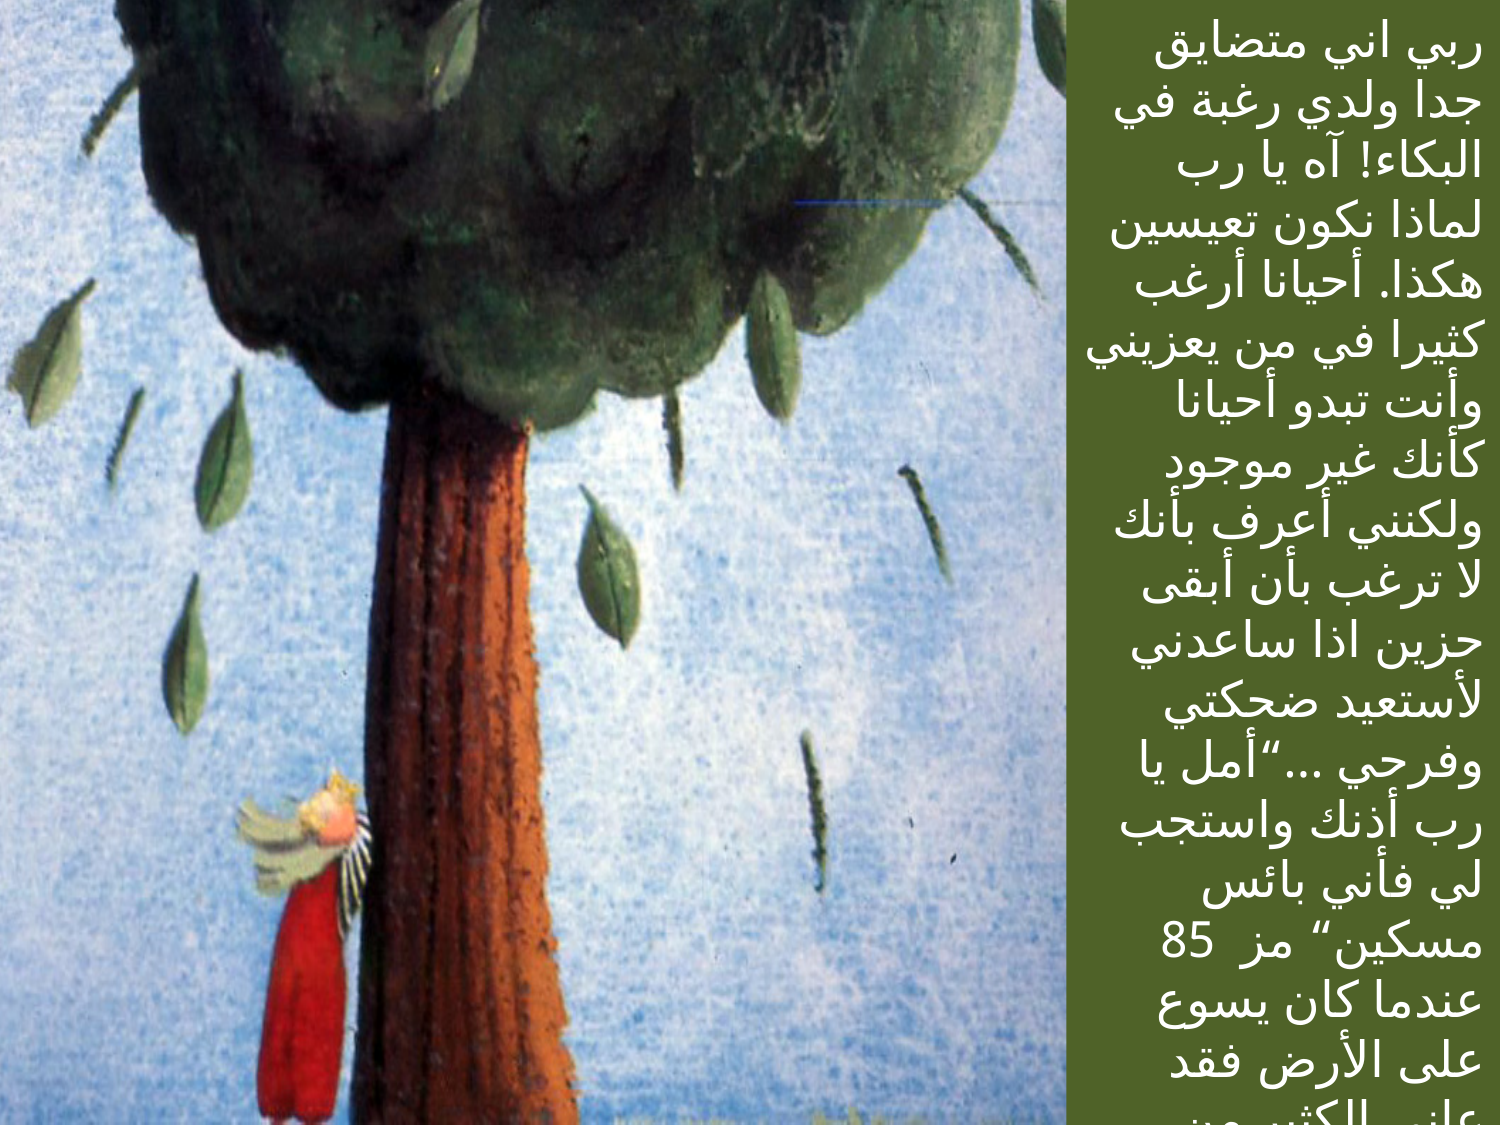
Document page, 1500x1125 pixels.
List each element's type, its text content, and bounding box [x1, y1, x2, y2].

text_box ربي اني متضايق جدا ولدي رغبة في البكاء! آه يا رب لماذا نكون تعيسين هكذا. أحيانا أرغب كثيرا في من يعزيني وأنت تبدو أحيانا كأنك غير موجود ولكنني أعرف بأنك لا ترغب بأن أبقى حزين اذا ساعدني لأستعيد ضحكتي وفرحي ...“أمل يا رب أذنك واستجب لي فأني بائس مسكين“ مز 85 عندما كان يسوع على الأرض فقد عانى الكثير من الأوقات في الحزن وبكى وفي أوقات حزنه صلى للآب [1068, 0, 1500, 1125]
picture [0, 0, 1067, 1125]
